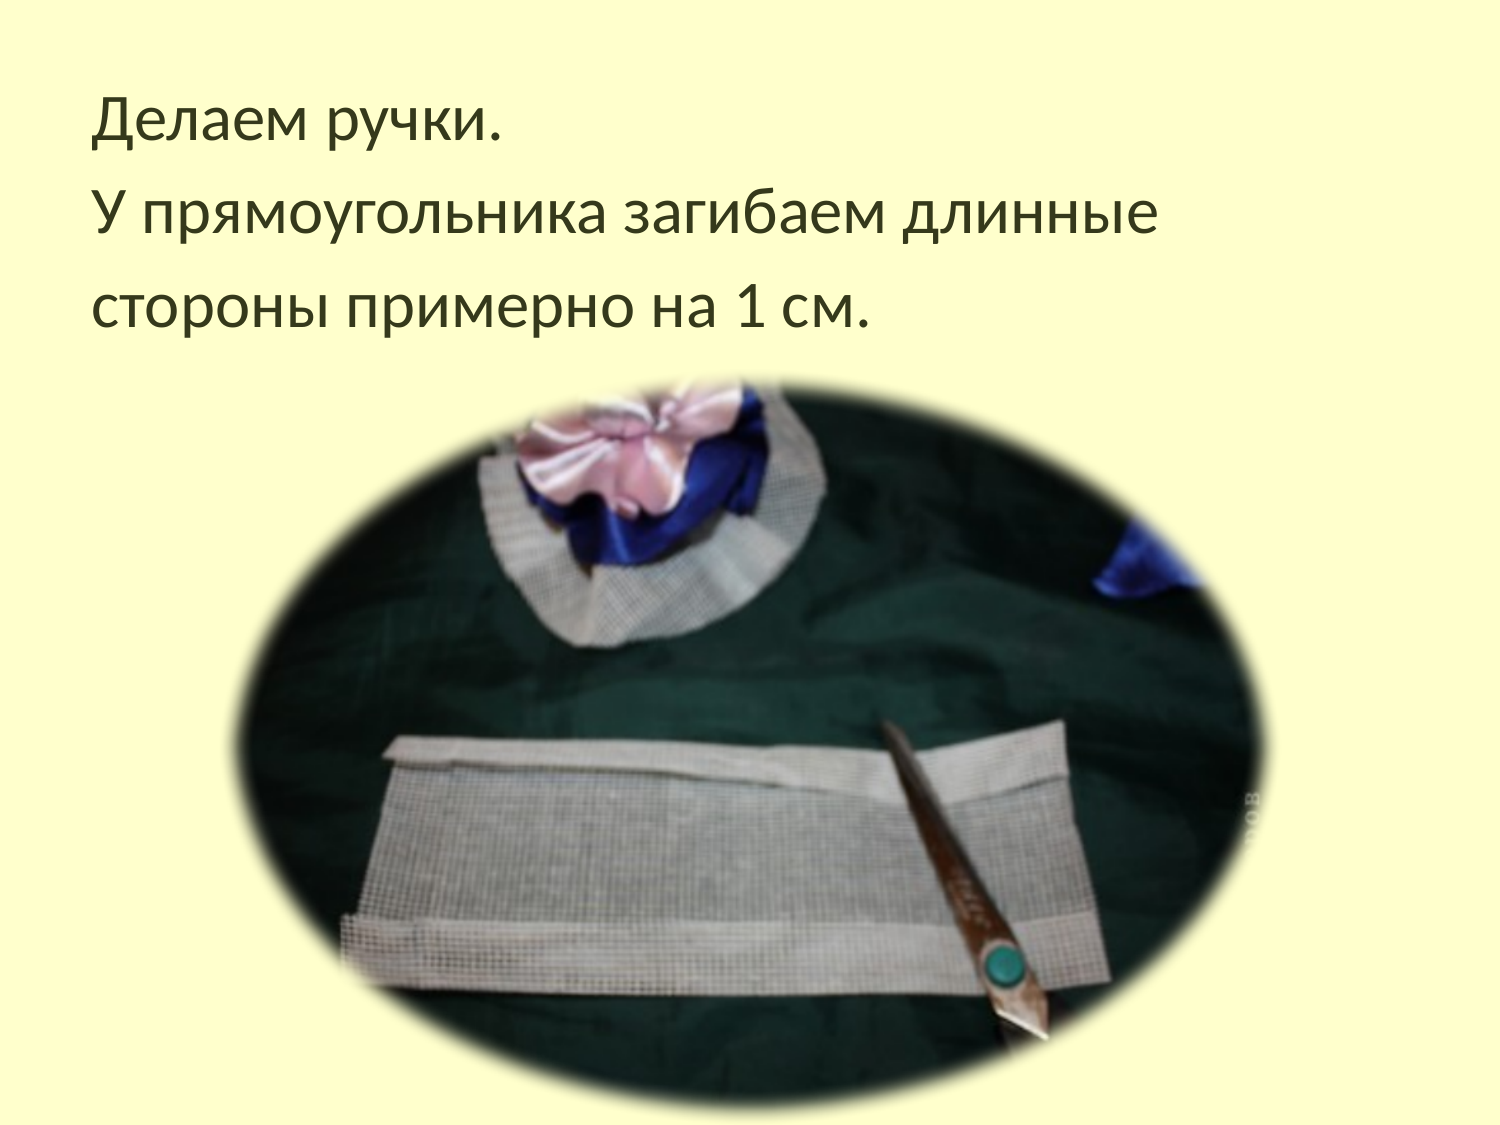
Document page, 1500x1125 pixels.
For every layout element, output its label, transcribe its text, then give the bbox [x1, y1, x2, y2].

list Делаем ручки. У прямоугольника загибаем длинные стороны примерно на 1 см. [76, 66, 1427, 809]
picture [218, 368, 1282, 1125]
